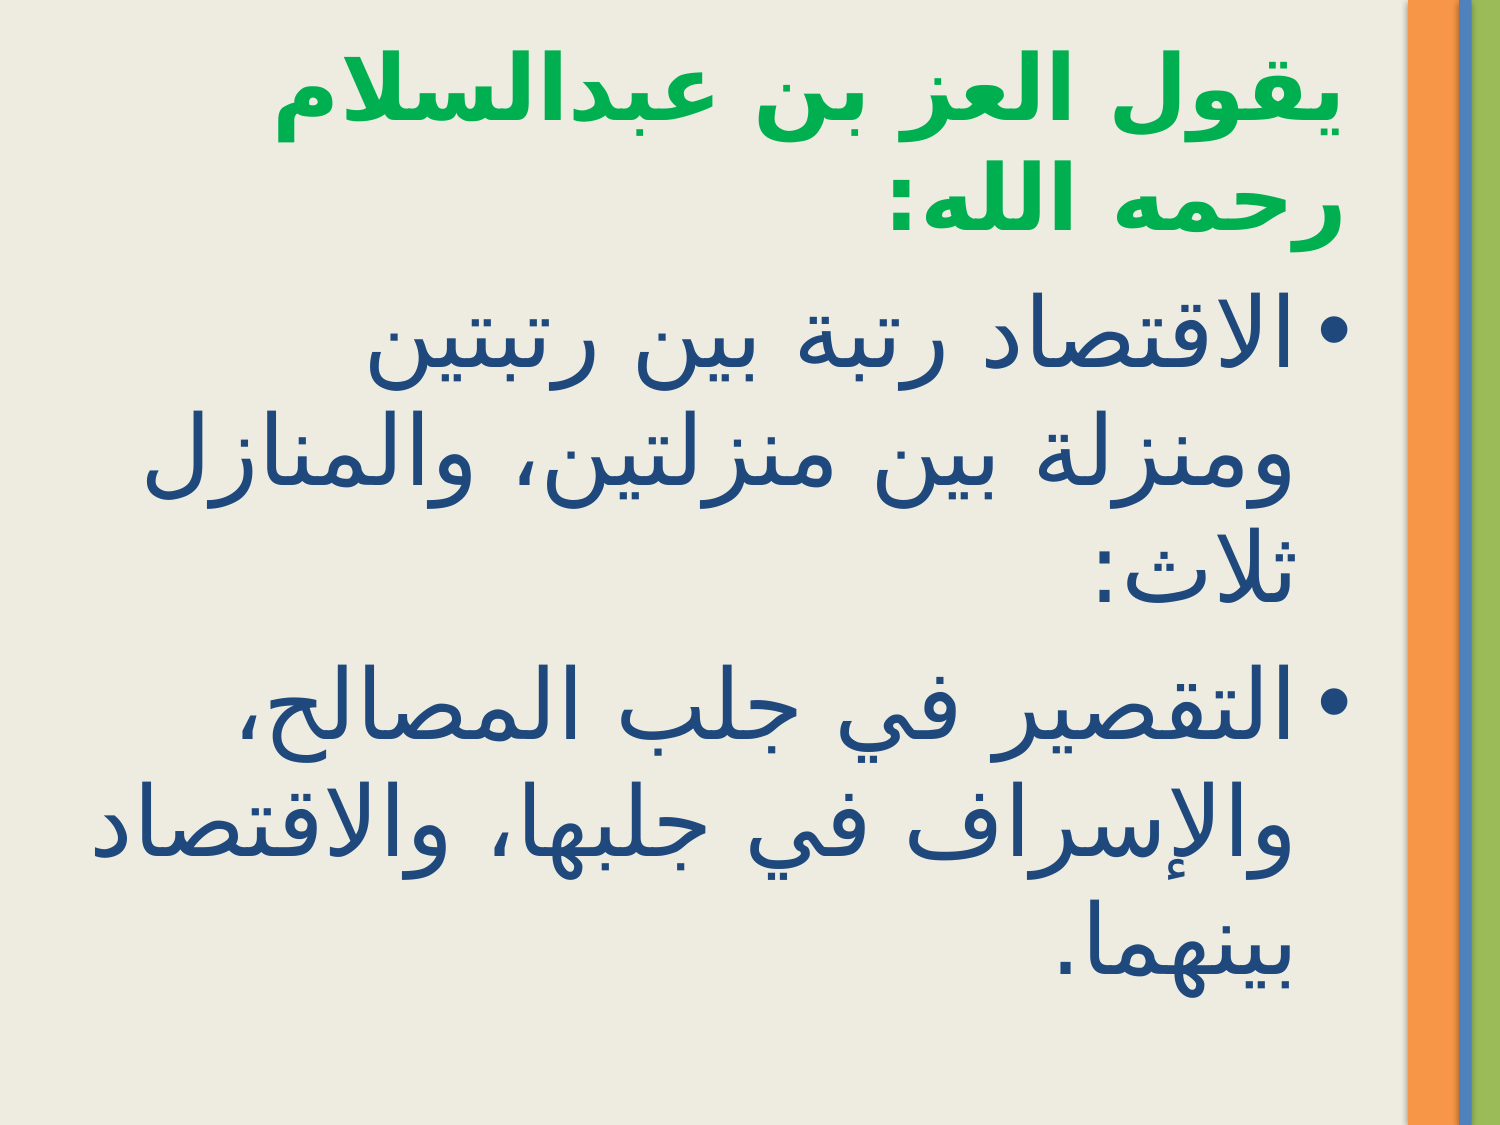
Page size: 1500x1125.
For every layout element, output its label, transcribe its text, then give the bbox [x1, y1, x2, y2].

title يقول العز بن عبدالسلام رحمه الله: [75, 45, 1363, 233]
list الاقتصاد رتبة بين رتبتين ومنزلة بين منزلتين، والمنازل ثلاث: التقصير في جلب المصالح، والإسراف في جلبها، والاقتصاد بينهما. [75, 262, 1363, 1005]
